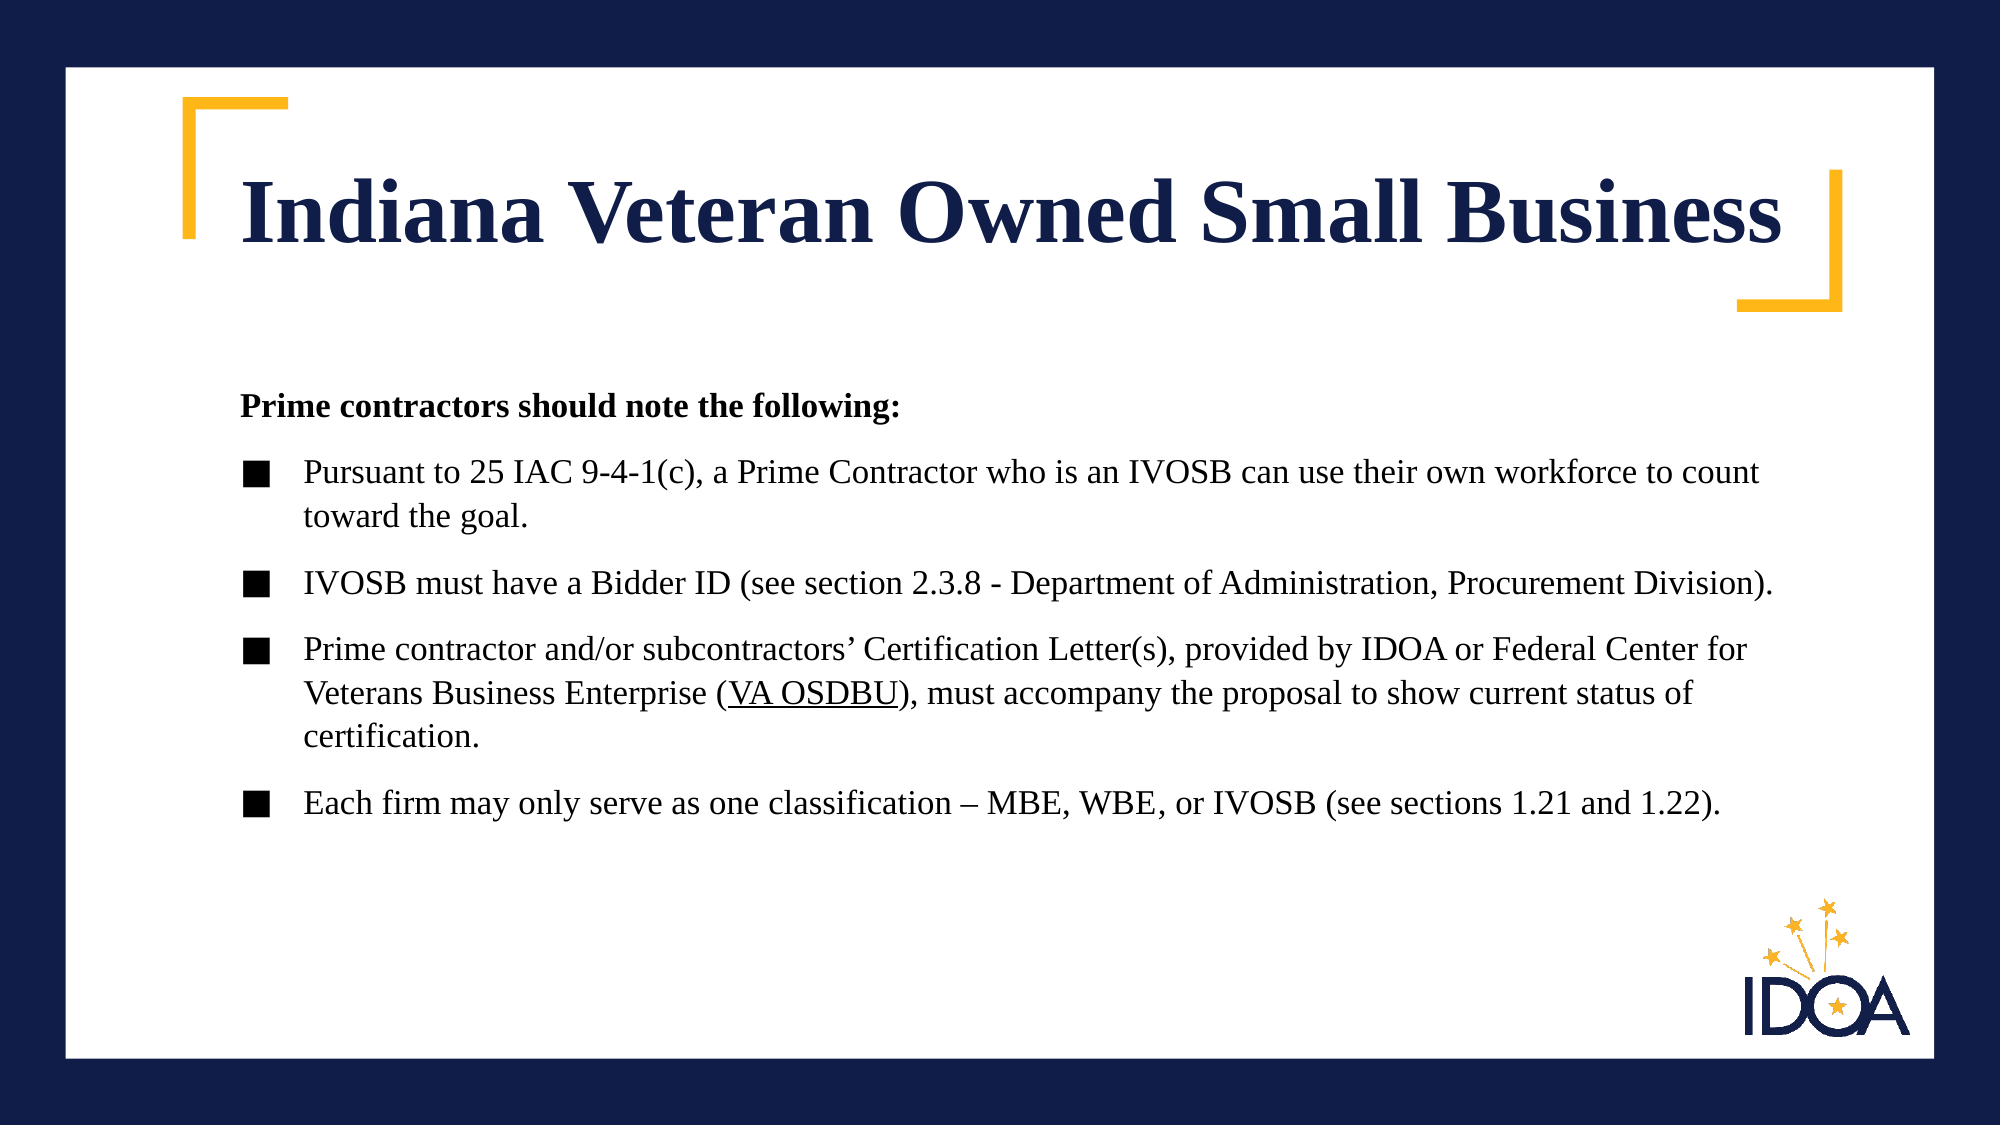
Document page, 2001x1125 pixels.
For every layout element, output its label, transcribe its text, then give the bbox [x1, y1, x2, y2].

picture [1702, 857, 1959, 1114]
text_box Prime contractors should note the following: Pursuant to 25 IAC 9-4-1(c), a Prime Contractor who is an IVOSB can use their own workforce to count toward the goal. IVOSB must have a Bidder ID (see section 2.3.8 - Department of Administration, Procurement Division). Prime contractor and/or subcontractors’ Certification Letter(s), provided by IDOA or Federal Center for Veterans Business Enterprise (VA OSDBU), must accompany the proposal to show current status of certification. Each firm may only serve as one classification – MBE, WBE, or IVOSB (see sections 1.21 and 1.22). [224, 375, 1800, 843]
title Indiana Veteran Owned Small Business [225, 142, 1818, 279]
